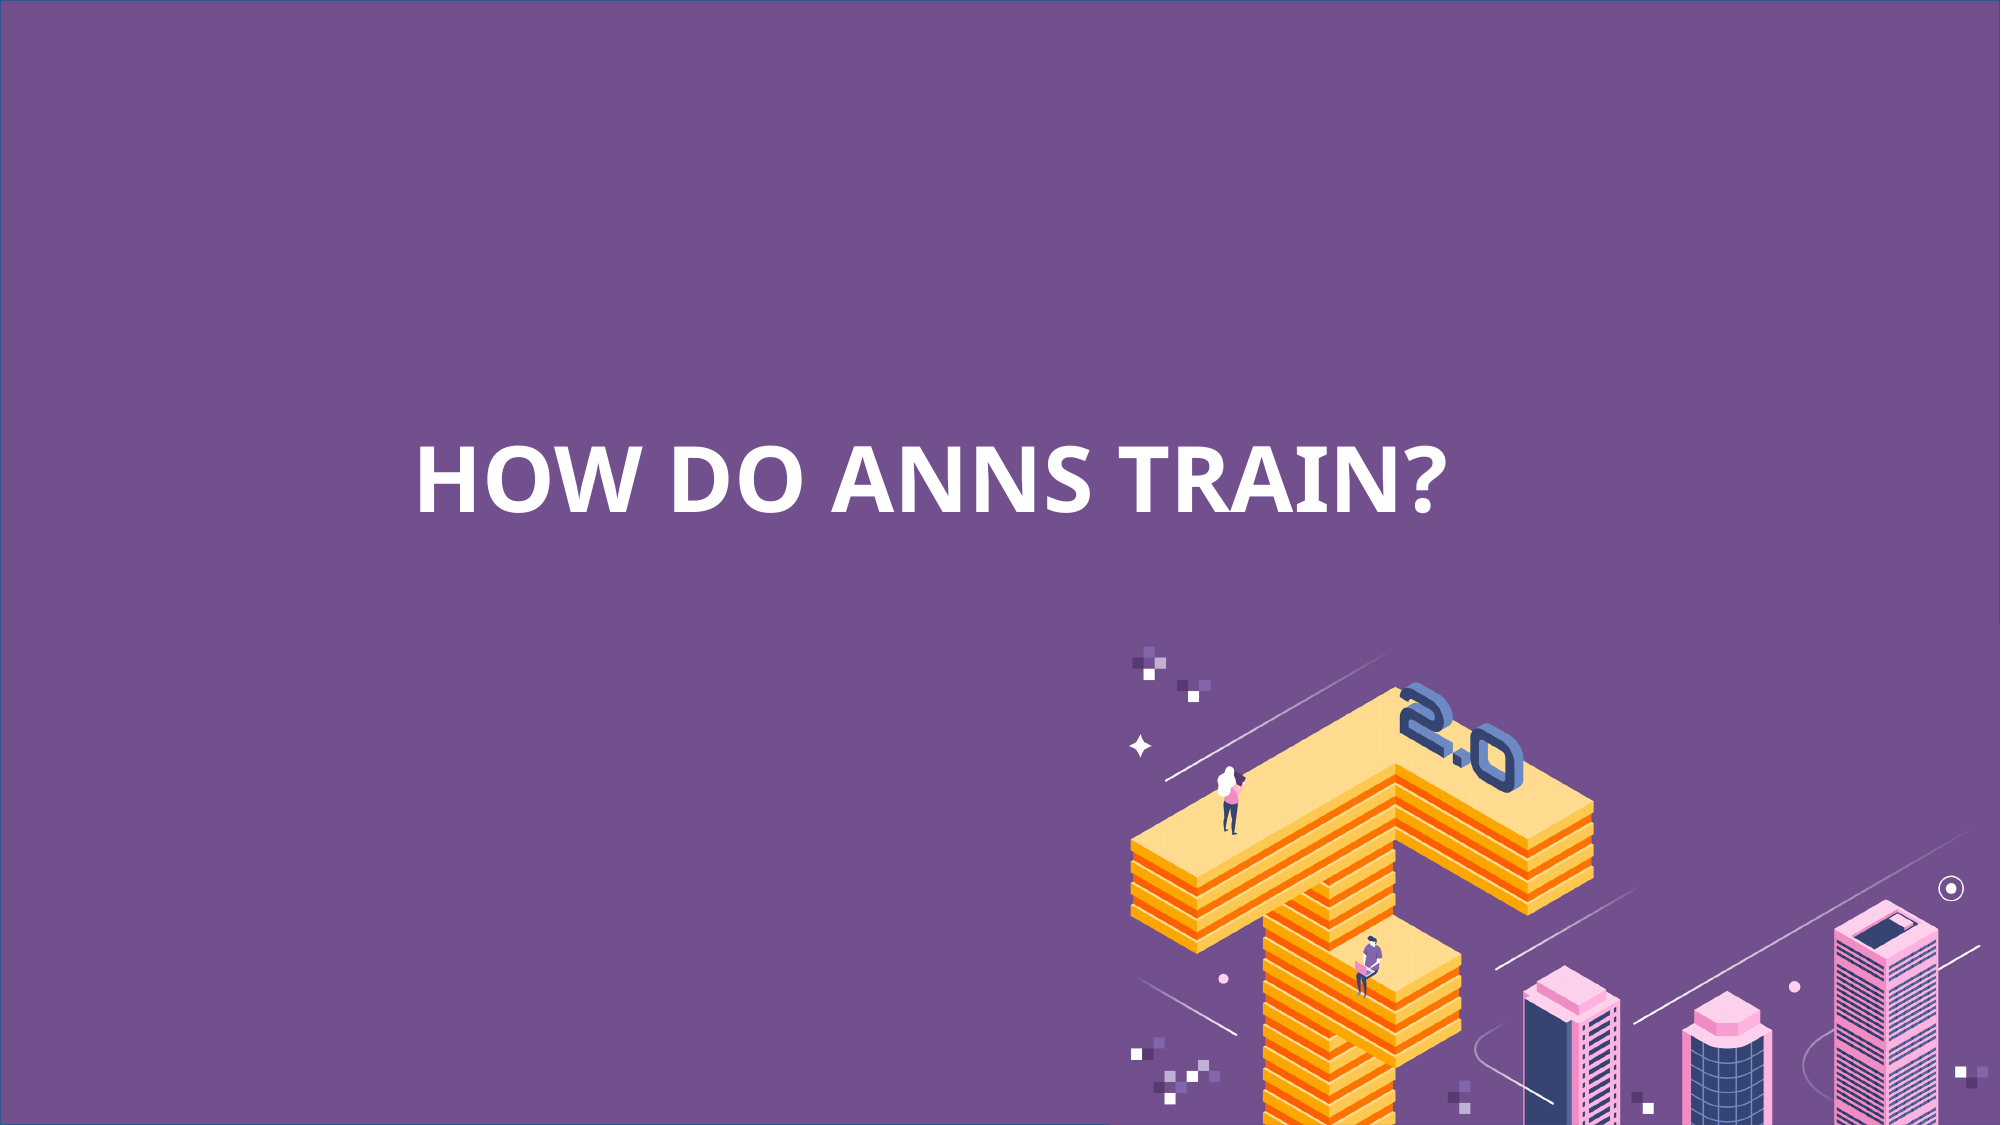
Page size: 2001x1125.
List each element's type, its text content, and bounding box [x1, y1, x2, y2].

text_box [0, 0, 2000, 1125]
text_box HOW DO ANNS TRAIN? [229, 448, 1657, 517]
picture [1110, 624, 2000, 1125]
